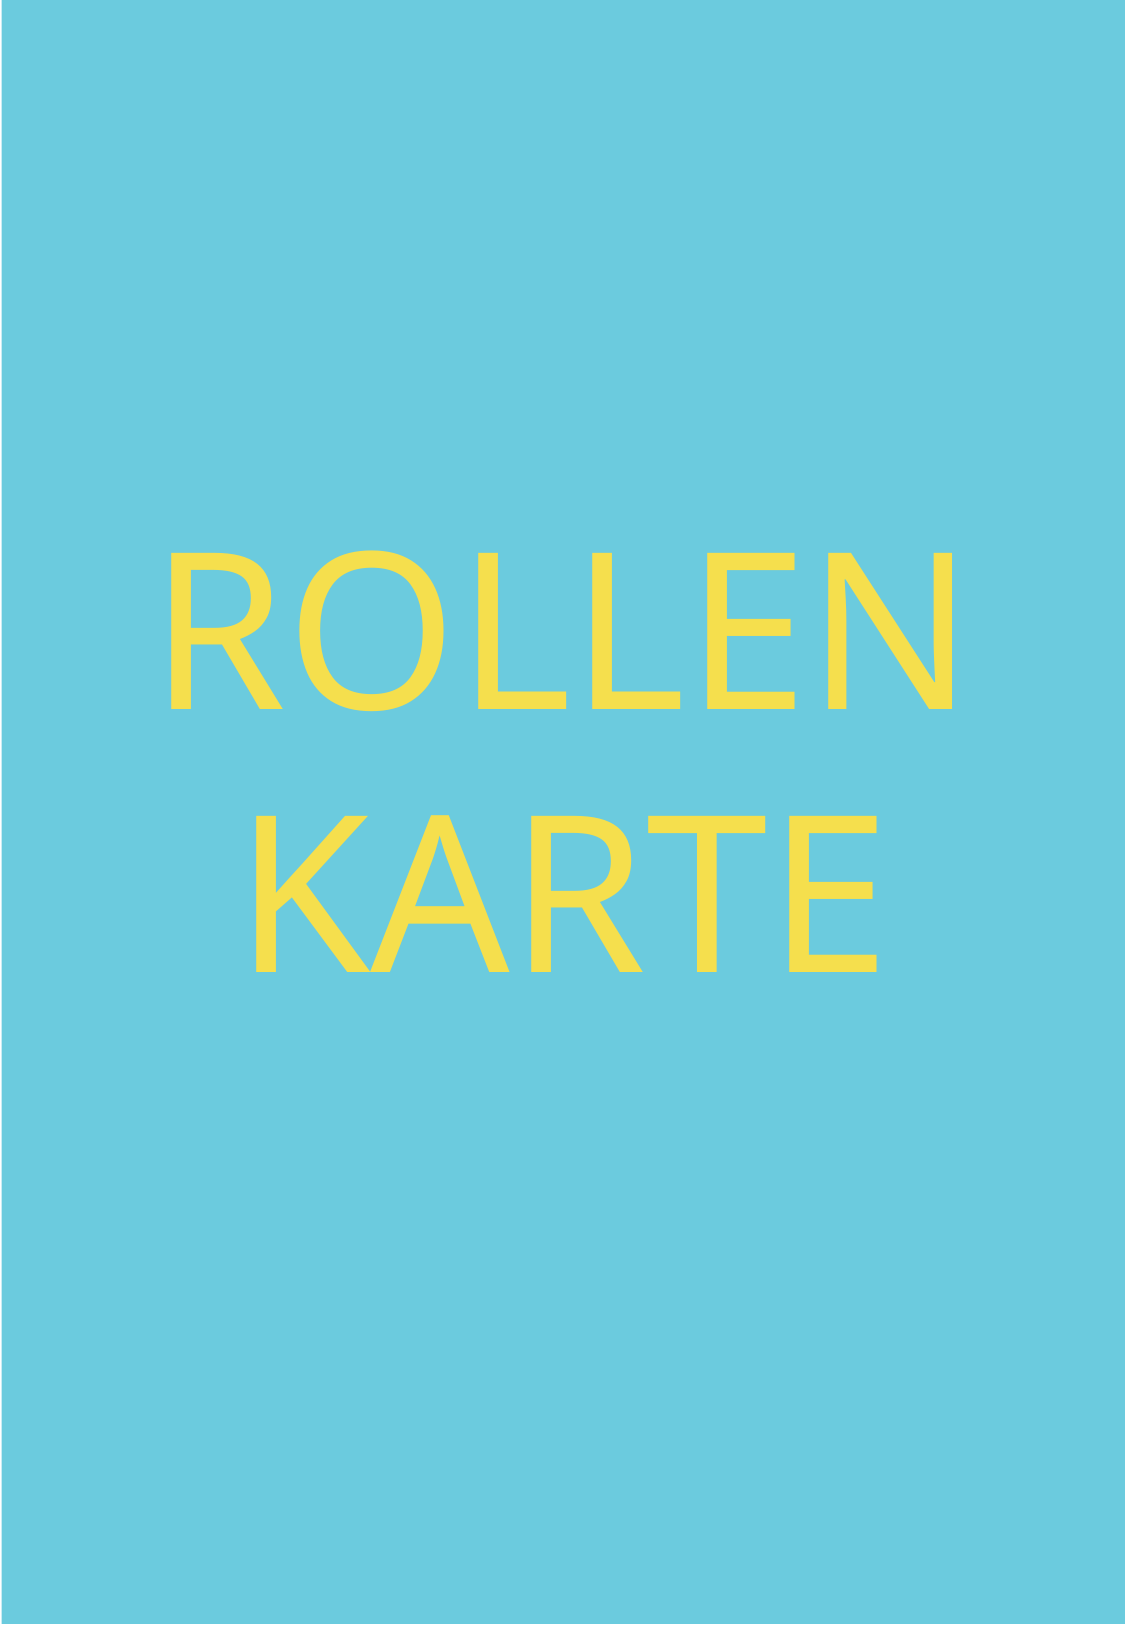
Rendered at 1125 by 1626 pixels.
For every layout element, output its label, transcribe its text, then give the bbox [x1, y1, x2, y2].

text_box [1, 0, 1125, 1624]
text_box ROLLENKARTE [91, 483, 1034, 1024]
